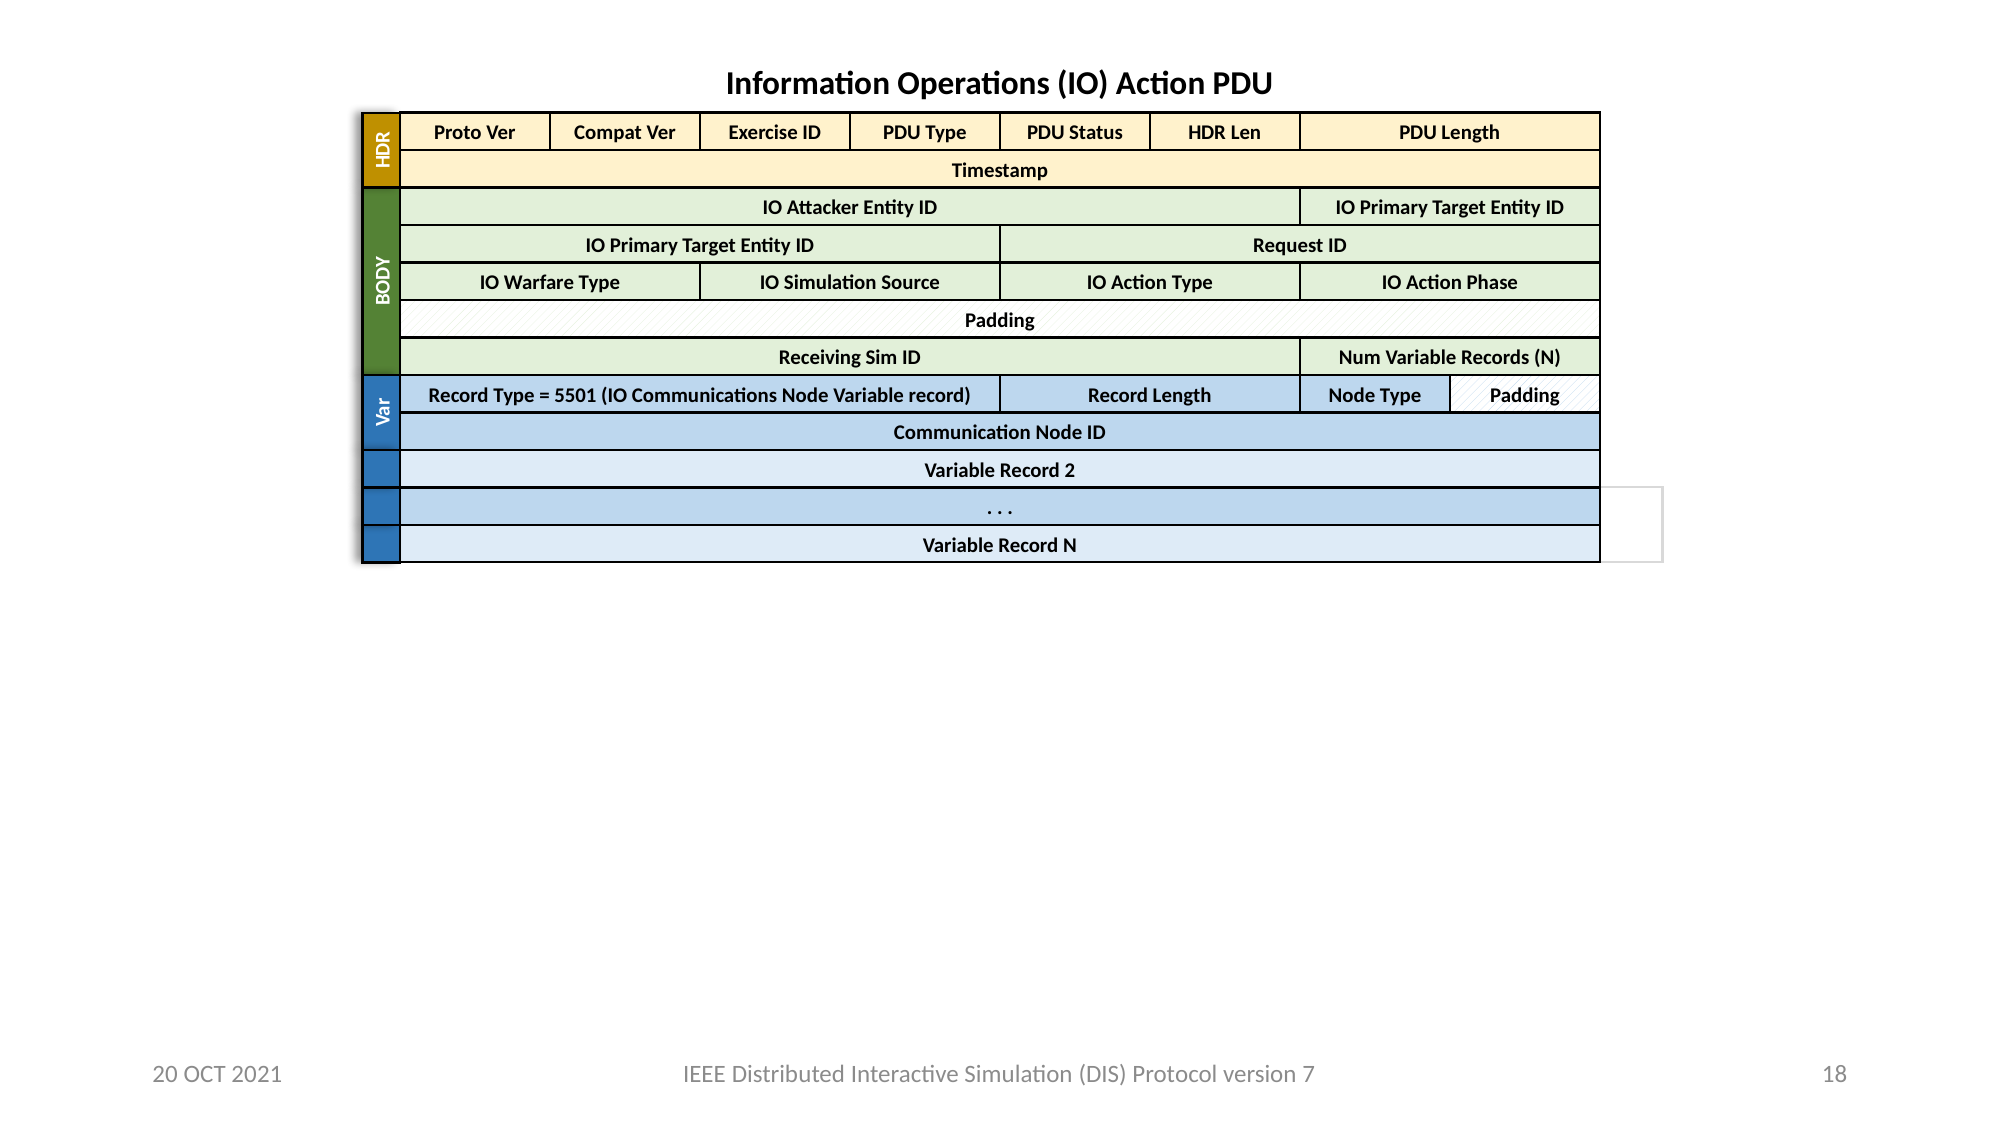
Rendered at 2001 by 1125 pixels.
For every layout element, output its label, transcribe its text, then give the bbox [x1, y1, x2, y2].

text_box [361, 526, 401, 564]
text_box IO Primary Target Entity ID [399, 224, 1001, 263]
text_box PDU Type [849, 111, 999, 149]
text_box Exercise ID [699, 111, 849, 149]
slide_number 18 [1412, 1042, 1863, 1103]
text_box Padding [401, 301, 1601, 338]
text_box PDU Status [999, 111, 1149, 149]
text_box Node Type [1299, 374, 1451, 413]
text_box IO Primary Target Entity ID [1299, 186, 1601, 226]
text_box HDR Len [1149, 111, 1299, 149]
text_box BODY [361, 189, 401, 374]
footer IEEE Distributed Interactive Simulation (DIS) Protocol version 7 [662, 1042, 1338, 1103]
text_box PDU Length [1299, 111, 1601, 149]
text_box Num Variable Records (N) [1301, 338, 1601, 374]
text_box Information Operations (IO) Action PDU [699, 61, 1301, 101]
text_box IO Attacker Entity ID [399, 186, 1299, 224]
text_box IO Warfare Type [399, 263, 699, 301]
text_box [1601, 486, 1664, 563]
text_box Receiving Sim ID [401, 336, 1301, 374]
text_box IO Simulation Source [699, 263, 999, 301]
text_box Record Length [999, 374, 1299, 413]
text_box Variable Record 2 [401, 449, 1601, 486]
text_box Variable Record N [401, 526, 1601, 563]
text_box Proto Ver [399, 111, 549, 149]
text_box Timestamp [401, 149, 1601, 186]
text_box Request ID [1001, 224, 1601, 261]
text_box Communication Node ID [401, 413, 1601, 449]
text_box IO Action Type [999, 261, 1299, 301]
text_box [361, 489, 401, 526]
text_box IO Action Phase [1299, 261, 1601, 301]
text_box . . . [401, 486, 1601, 526]
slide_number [137, 1042, 588, 1103]
text_box Record Type = 5501 (IO Communications Node Variable record) [401, 374, 999, 413]
text_box Var [361, 374, 401, 449]
text_box Compat Ver [549, 111, 699, 149]
text_box Padding [1451, 374, 1601, 413]
text_box HDR [361, 112, 401, 189]
text_box [361, 449, 401, 489]
